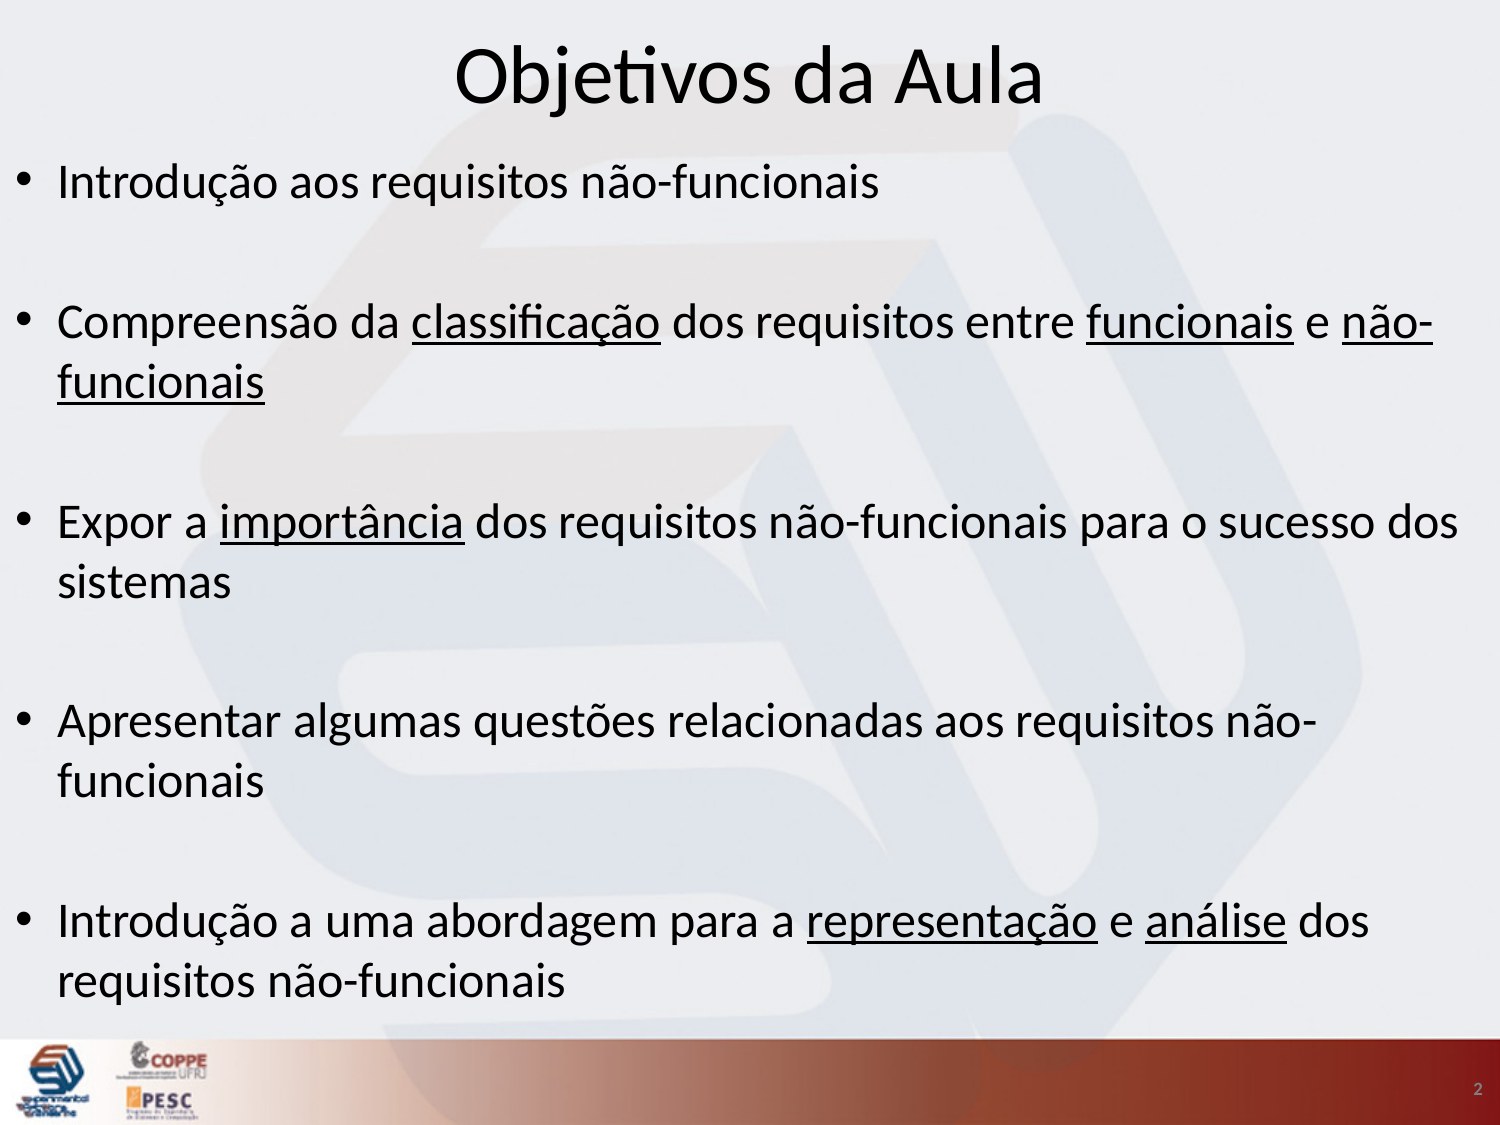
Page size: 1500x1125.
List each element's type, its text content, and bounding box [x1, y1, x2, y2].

list Introdução aos requisitos não-funcionais Compreensão da classificação dos requisitos entre funcionais e não-funcionais Expor a importância dos requisitos não-funcionais para o sucesso dos sistemas Apresentar algumas questões relacionadas aos requisitos não-funcionais Introdução a uma abordagem para a representação e análise dos requisitos não-funcionais [0, 140, 1500, 1041]
picture [0, 1041, 1500, 1125]
title Objetivos da Aula [0, 0, 1500, 140]
